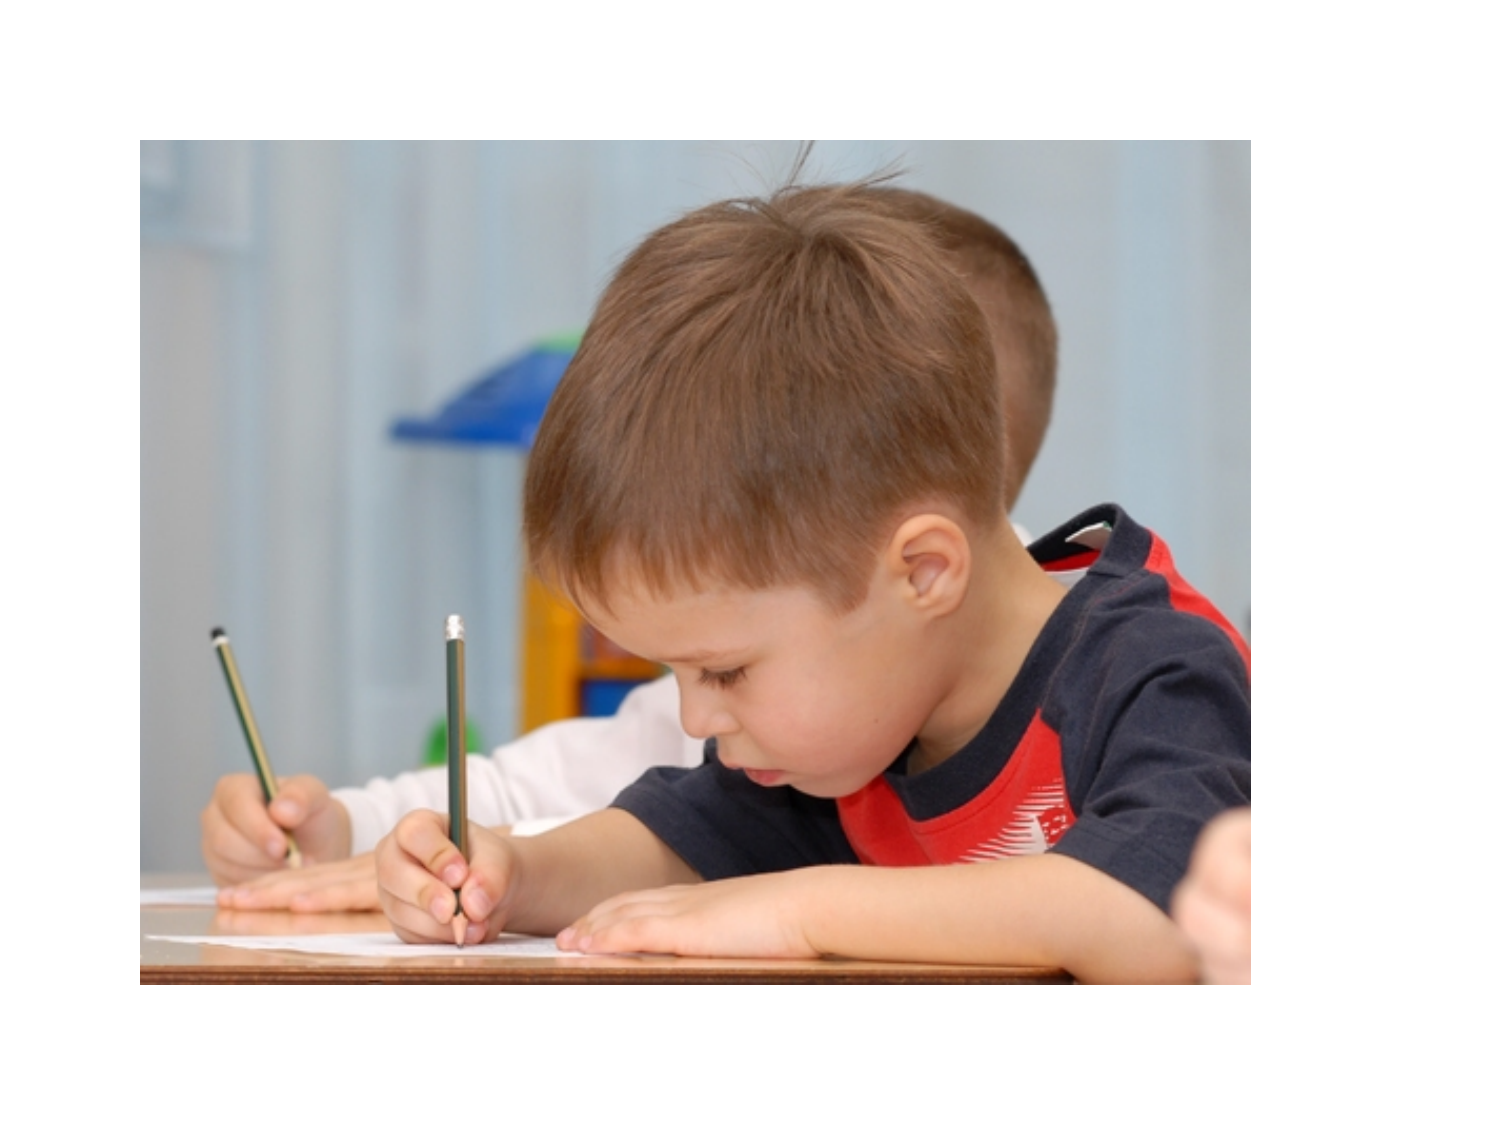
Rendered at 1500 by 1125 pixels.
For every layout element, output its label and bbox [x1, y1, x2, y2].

picture [140, 140, 1252, 985]
